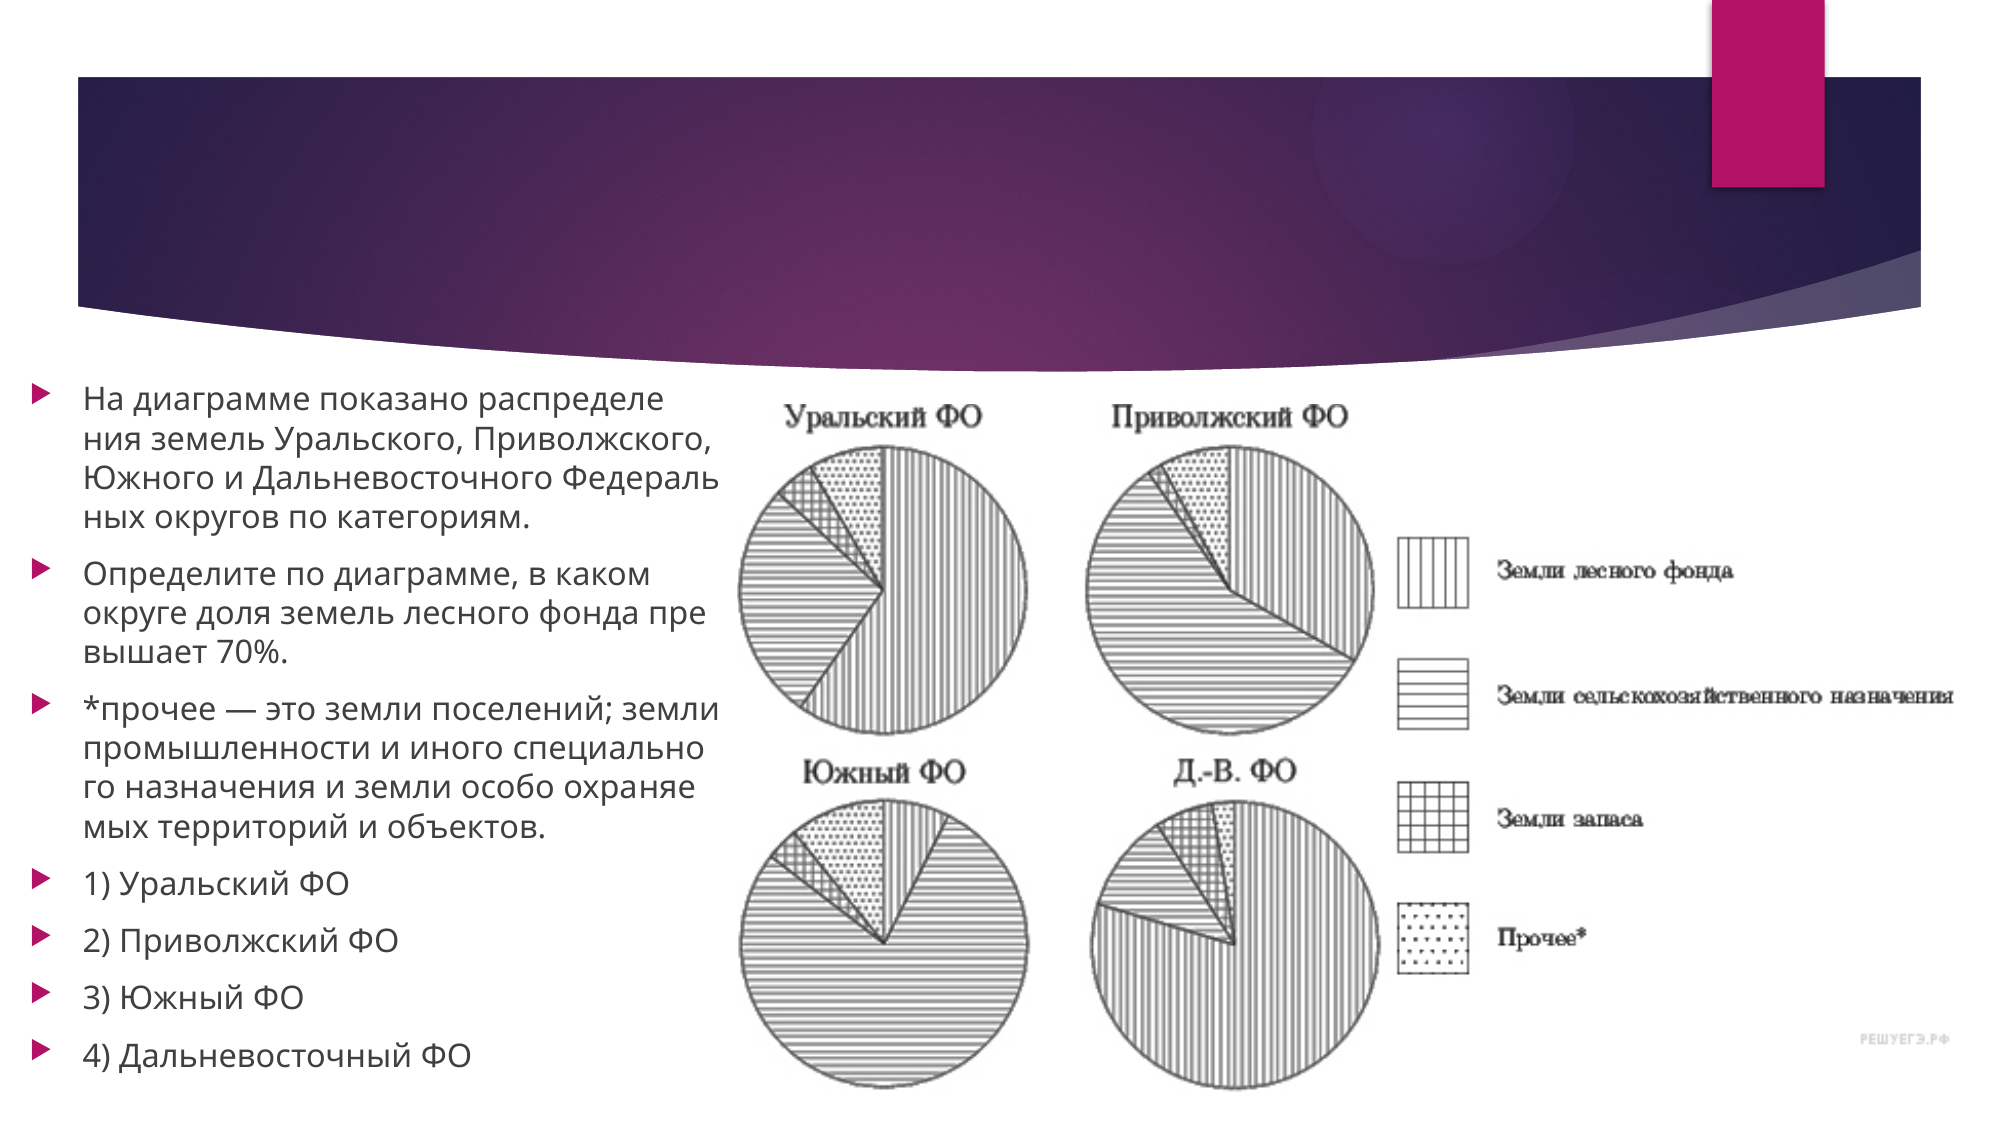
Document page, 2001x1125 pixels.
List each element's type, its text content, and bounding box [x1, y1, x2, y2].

picture [737, 404, 1958, 1094]
list На диа­грам­ме по­ка­за­но рас­пре­де­ле­ния зе­мель Уральского, Приволжского, Юж­но­го и Даль­не­во­сточ­но­го Фе­де­раль­ных окру­гов по категориям. Опре­де­ли­те по диаграмме, в каком окру­ге доля зе­мель лес­но­го фонда пре­вы­ша­ет 70%. *прочее — это земли поселений; земли про­мыш­лен­но­сти и иного спе­ци­аль­но­го назначения и земли особо охра­ня­е­мых тер­ри­то­рий и объектов. 1) Ураль­ский ФО 2) При­волж­ский ФО 3) Южный ФО 4) Даль­не­во­сточ­ный ФО [14, 370, 738, 1094]
